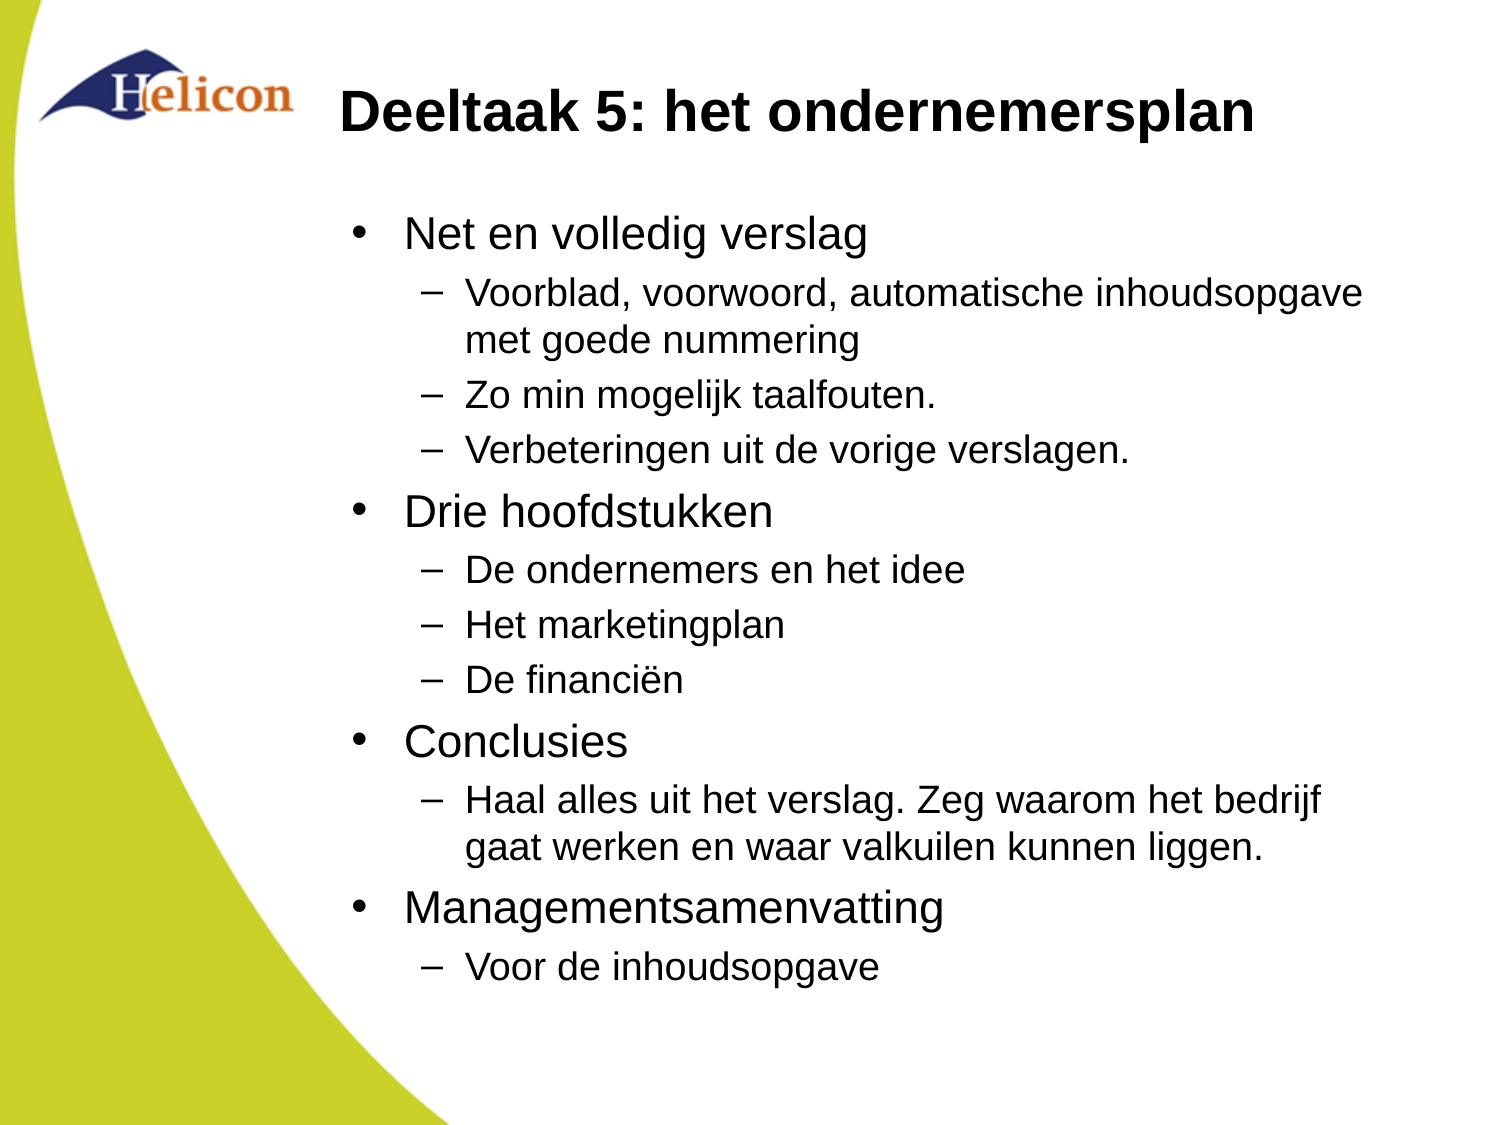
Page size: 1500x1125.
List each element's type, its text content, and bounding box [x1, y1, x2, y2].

picture [0, 0, 1500, 1125]
title Deeltaak 5: het ondernemersplan [324, 54, 1415, 161]
list Net en volledig verslag Voorblad, voorwoord, automatische inhoudsopgave met goede nummering Zo min mogelijk taalfouten. Verbeteringen uit de vorige verslagen. Drie hoofdstukken De ondernemers en het idee Het marketingplan De financiën Conclusies Haal alles uit het verslag. Zeg waarom het bedrijf gaat werken en waar valkuilen kunnen liggen. Managementsamenvatting Voor de inhoudsopgave [336, 196, 1425, 1005]
